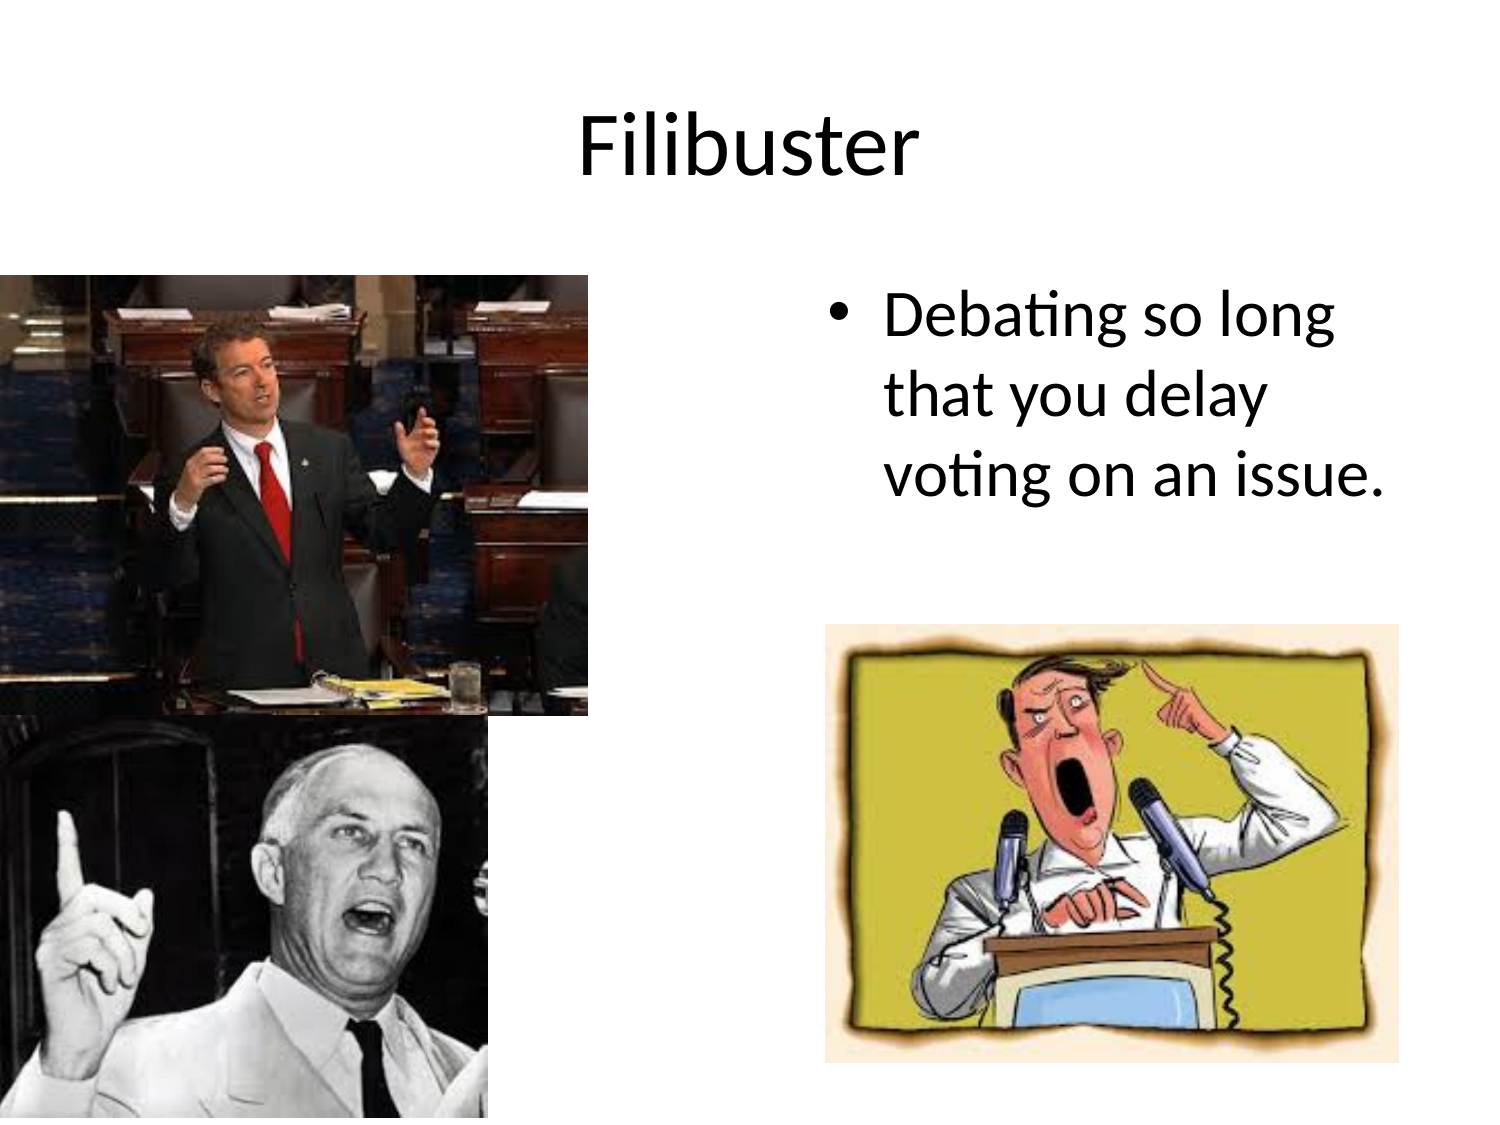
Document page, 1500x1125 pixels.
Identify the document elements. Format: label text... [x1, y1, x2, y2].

picture [0, 274, 588, 1119]
title Filibuster [75, 45, 1425, 233]
list Debating so long that you delay voting on an issue. [812, 262, 1425, 1005]
picture [824, 624, 1399, 1063]
